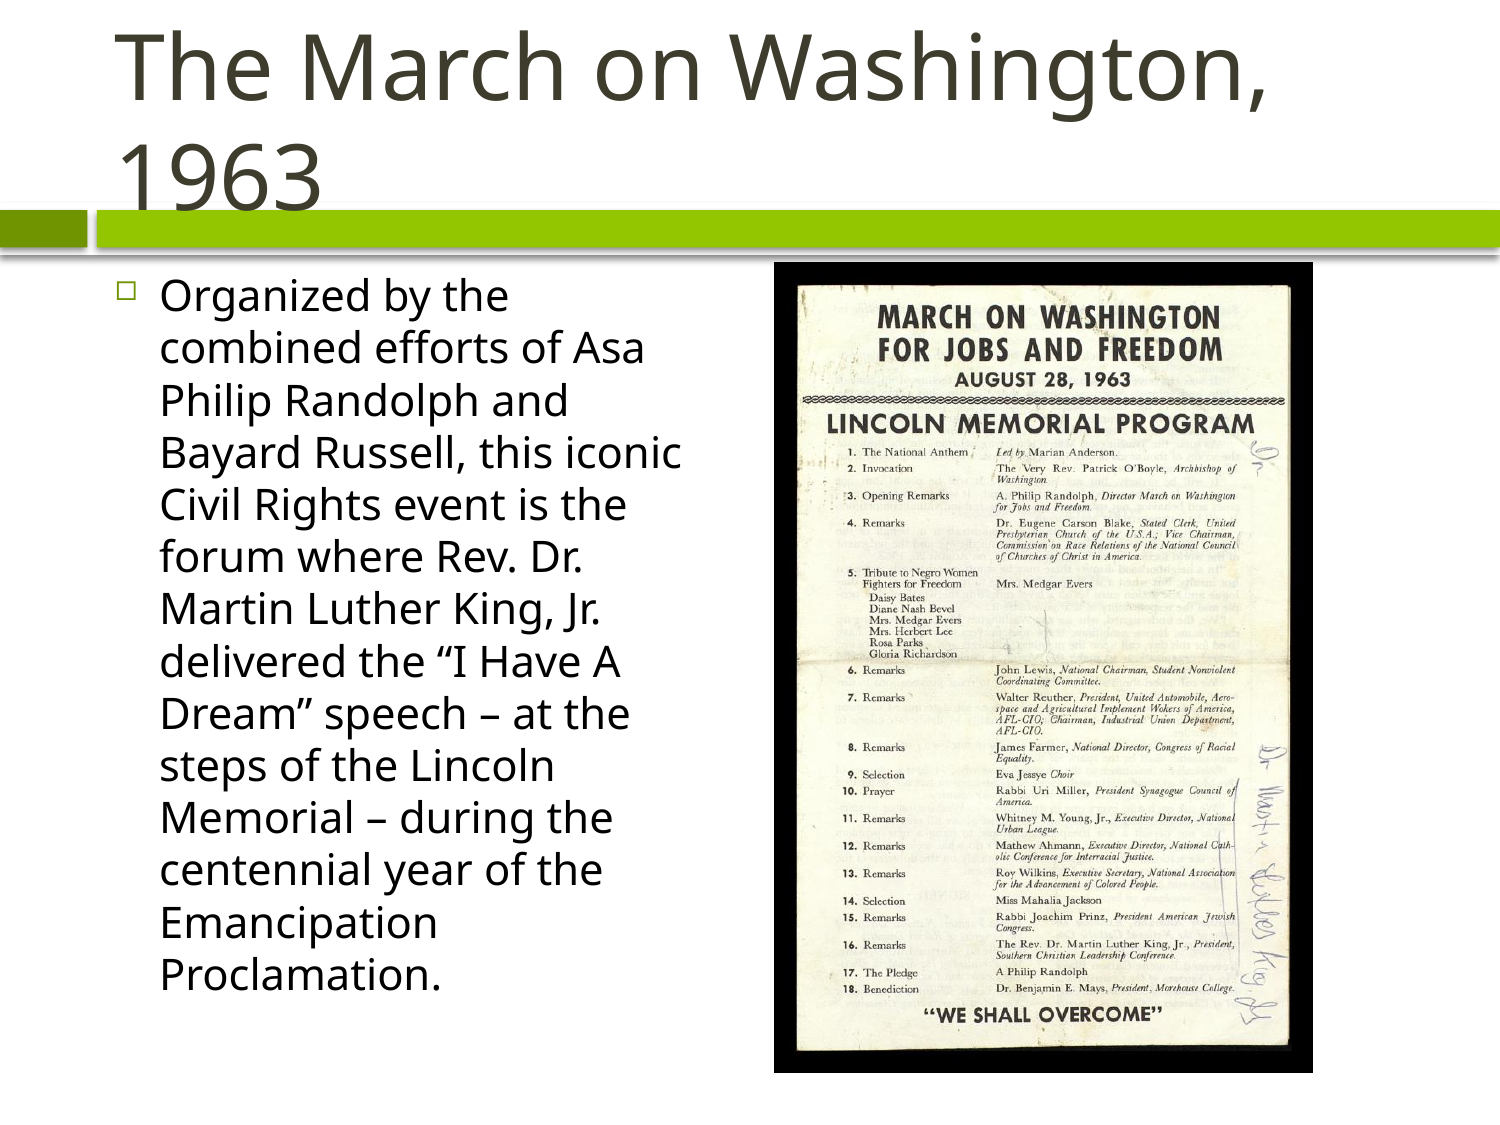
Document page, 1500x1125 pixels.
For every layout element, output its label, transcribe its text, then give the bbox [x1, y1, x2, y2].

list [774, 262, 1313, 1073]
title The March on Washington, 1963 [99, 37, 1438, 200]
list Organized by the combined efforts of Asa Philip Randolph and Bayard Russell, this iconic Civil Rights event is the forum where Rev. Dr. Martin Luther King, Jr. delivered the “I Have A Dream” speech – at the steps of the Lincoln Memorial – during the centennial year of the Emancipation Proclamation. [99, 260, 738, 1011]
